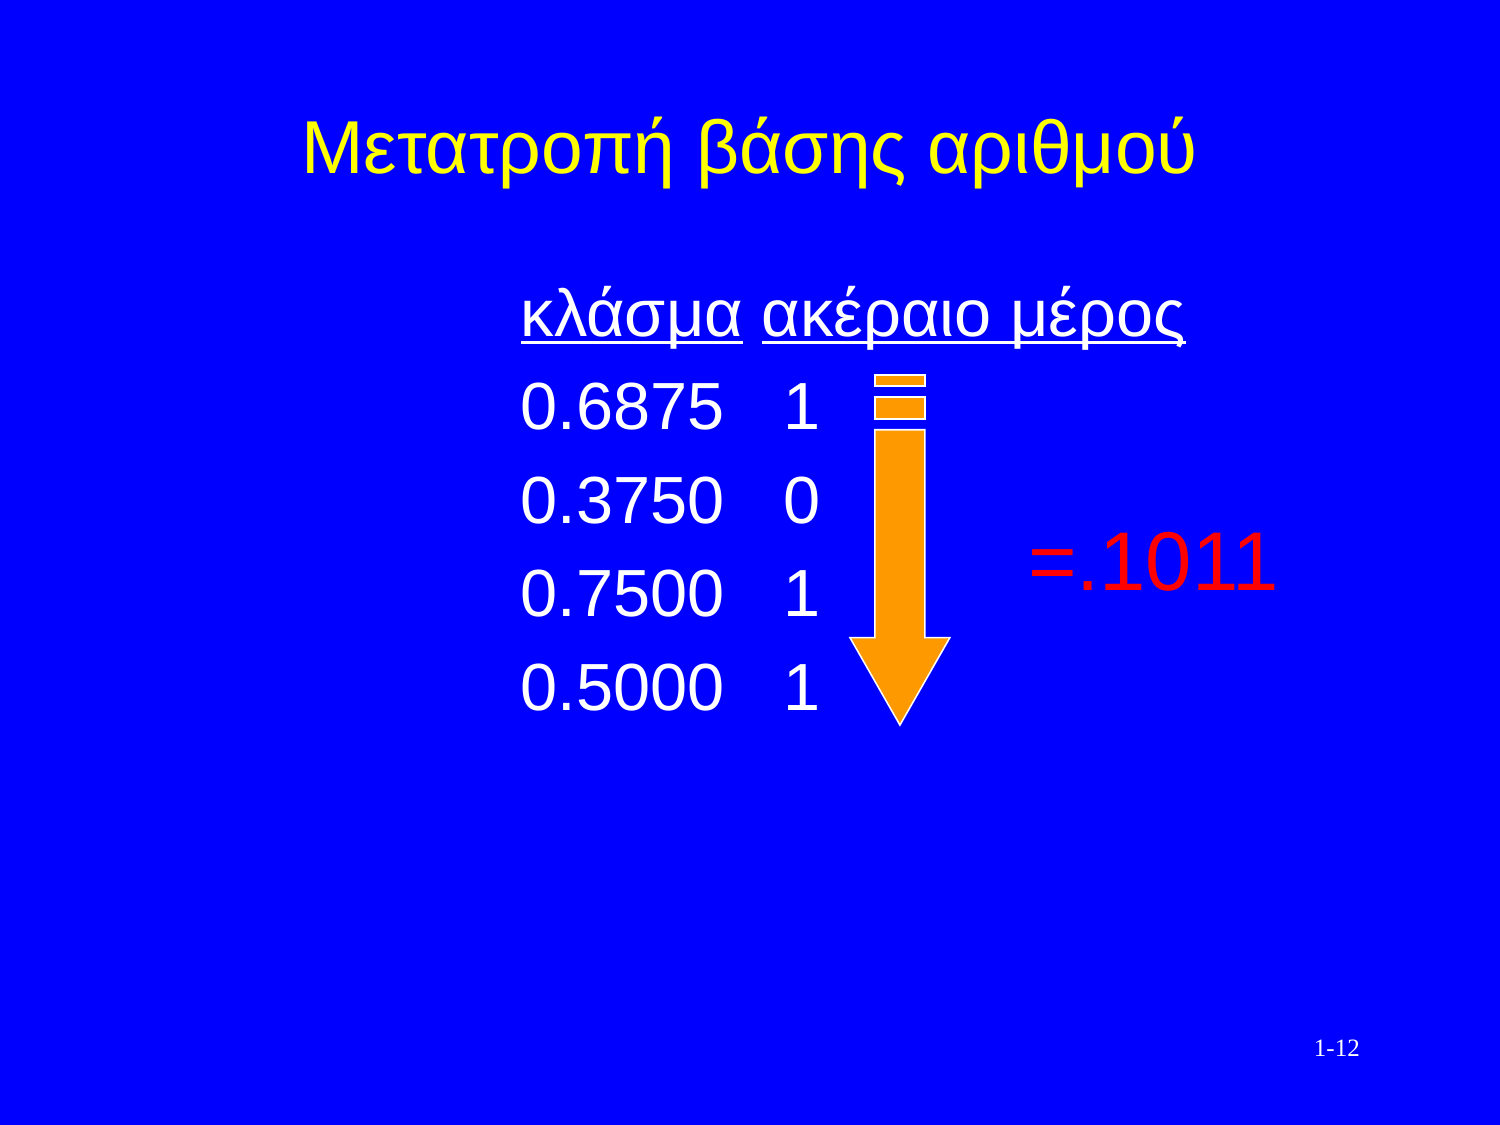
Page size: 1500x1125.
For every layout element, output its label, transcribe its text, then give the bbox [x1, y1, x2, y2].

list κλάσμα ακέραιο μέρος 0.6875 1 0.3750 0 0.7500 1 0.5000 1 [112, 262, 1388, 938]
text_box [874, 375, 925, 386]
title Μετατροπή βάσης αριθμού [112, 49, 1388, 238]
text_box =.1011 [1013, 500, 1294, 615]
text_box [849, 429, 950, 726]
text_box [874, 396, 925, 419]
